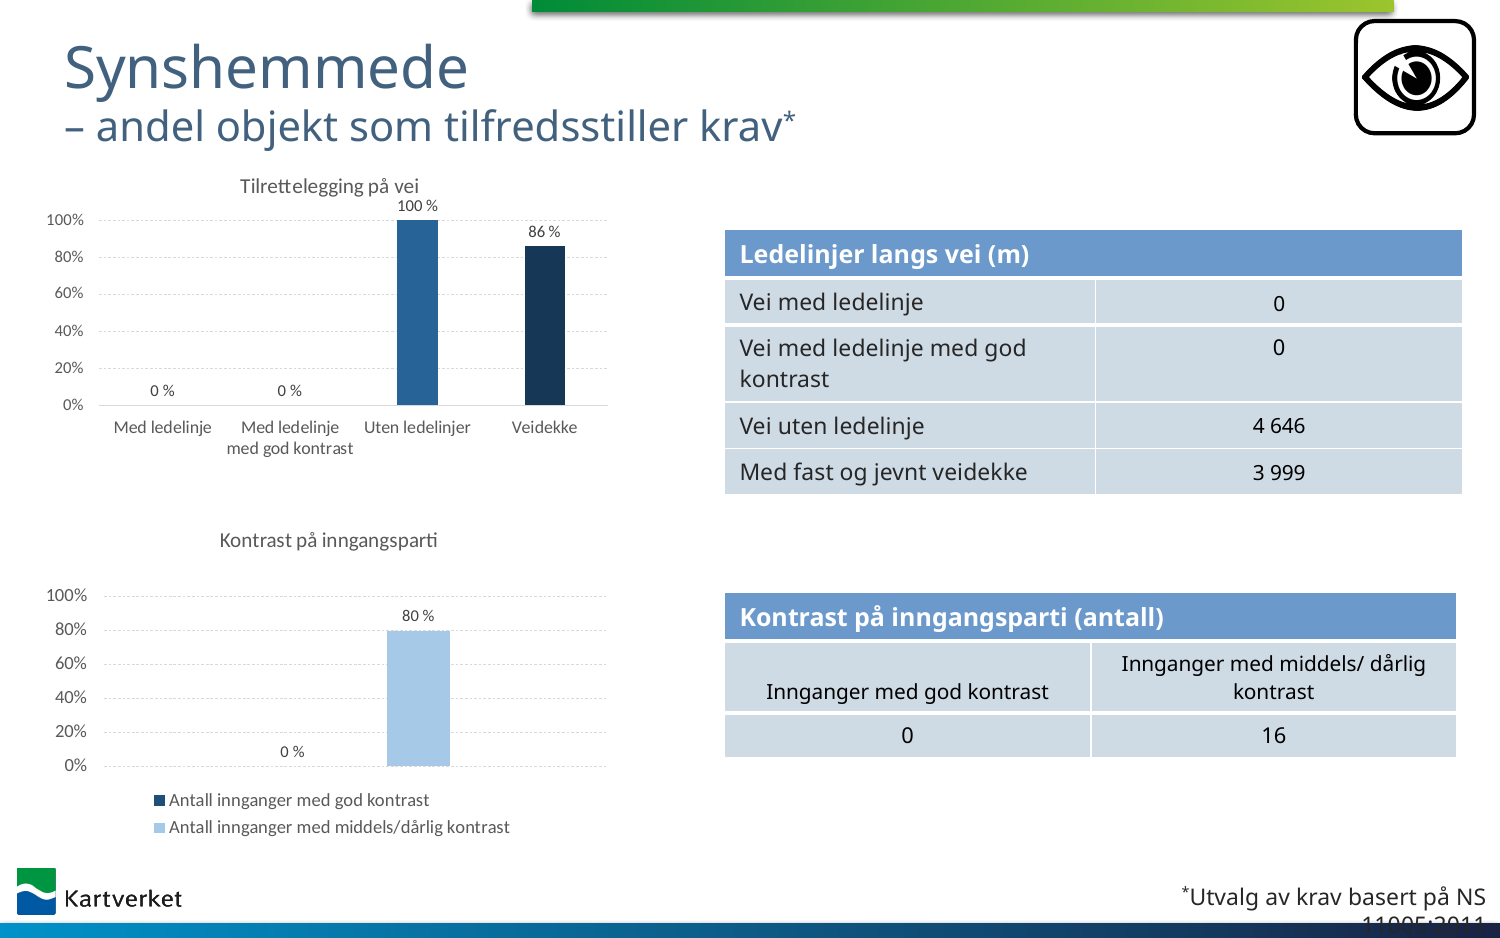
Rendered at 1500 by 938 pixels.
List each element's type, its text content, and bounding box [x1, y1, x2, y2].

table_cell 3 999 [1096, 449, 1462, 494]
text_box Synshemmede – andel objekt som tilfredsstiller krav* [49, 24, 1431, 158]
table_cell Innganger med god kontrast [725, 643, 1090, 711]
table_cell 0 [1096, 280, 1462, 323]
table_header Kontrast på inngangsparti (antall) [725, 593, 1456, 639]
table_cell Vei uten ledelinje [725, 403, 1095, 448]
table_cell Vei med ledelinje med god kontrast [725, 327, 1095, 401]
table_cell Innganger med middels/ dårlig kontrast [1092, 643, 1456, 711]
table_header Ledelinjer langs vei (m) [725, 230, 1462, 276]
picture [41, 520, 617, 846]
text_box *Utvalg av krav basert på NS 11005:2011 [1068, 873, 1500, 938]
table_cell 0 [1096, 327, 1462, 401]
picture [41, 166, 618, 492]
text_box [1355, 20, 1475, 134]
table_cell 0 [725, 715, 1090, 757]
table_cell Vei med ledelinje [725, 280, 1095, 323]
table_cell Med fast og jevnt veidekke [725, 449, 1095, 494]
table_cell 16 [1092, 715, 1456, 757]
table_cell 4 646 [1096, 403, 1462, 448]
